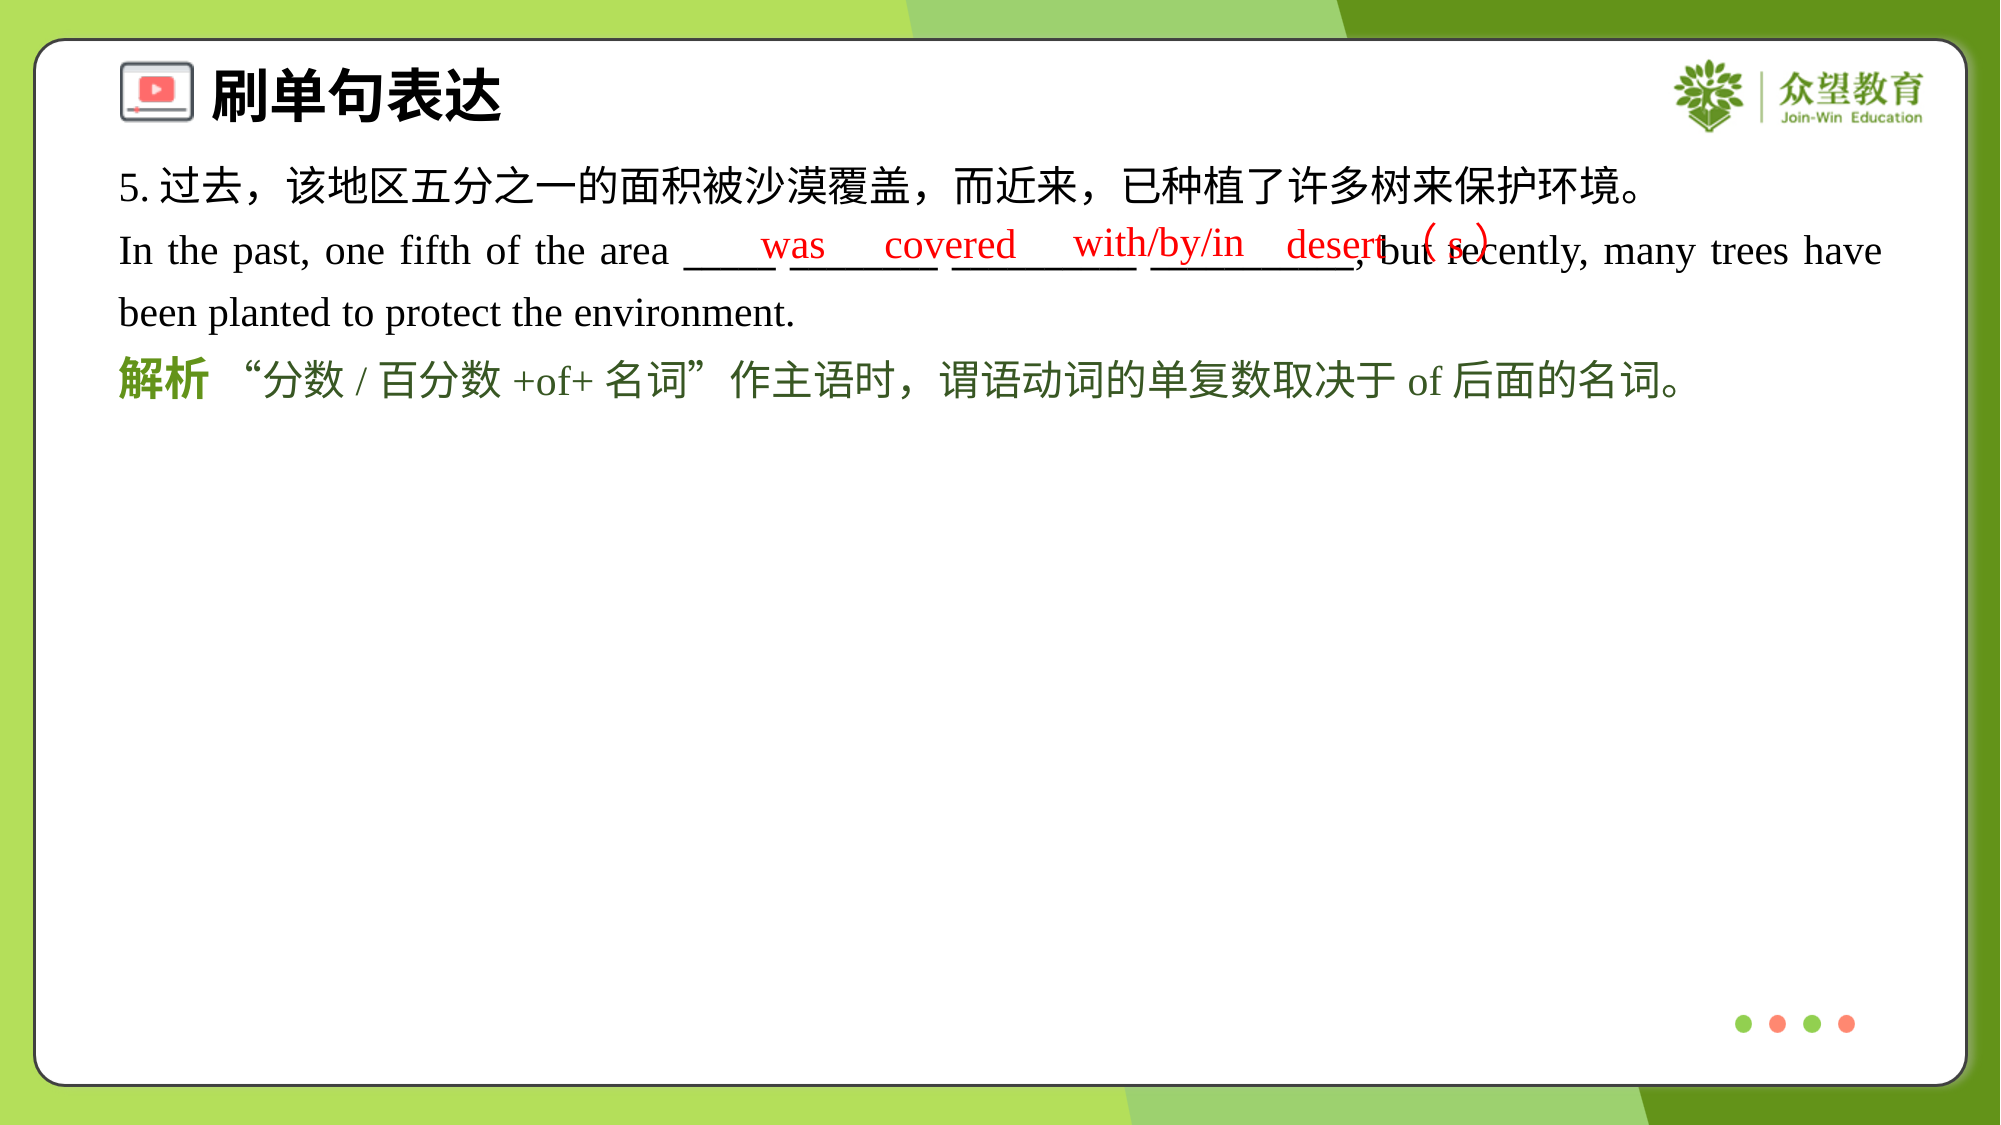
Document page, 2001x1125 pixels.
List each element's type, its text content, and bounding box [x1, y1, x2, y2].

text_box 5.过去，该地区五分之一的面积被沙漠覆盖，而近来，已种植了许多树来保护环境。 In the past, one fifth of the area _____ ________ __________ ___________, but recently, many trees have been planted to protect the environment. [118, 147, 1883, 330]
text_box was [756, 203, 831, 262]
text_box desert（s） [1297, 203, 1506, 262]
text_box 解析 “分数/百分数+of+名词”作主语时，谓语动词的单复数取决于of后面的名词。 [118, 336, 1883, 398]
text_box covered [880, 203, 1022, 262]
picture [0, 0, 2000, 1125]
text_box with/by/in [1068, 201, 1250, 260]
